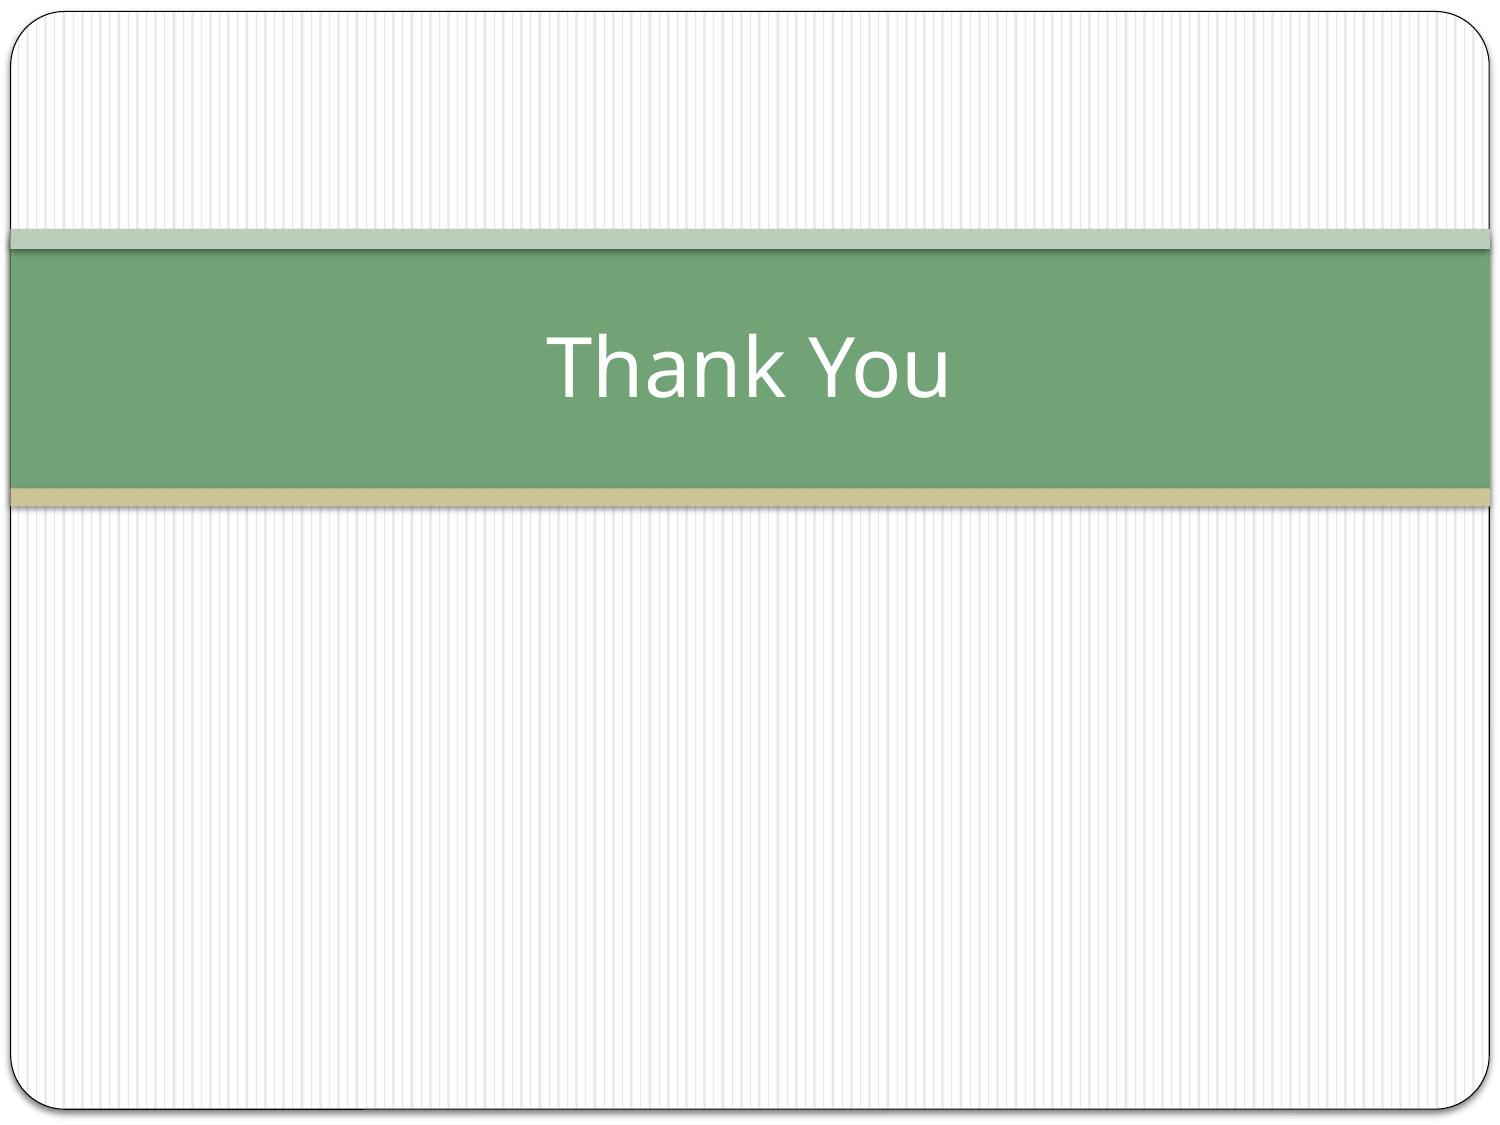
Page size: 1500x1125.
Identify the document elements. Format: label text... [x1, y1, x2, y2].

title Thank You [75, 247, 1425, 489]
